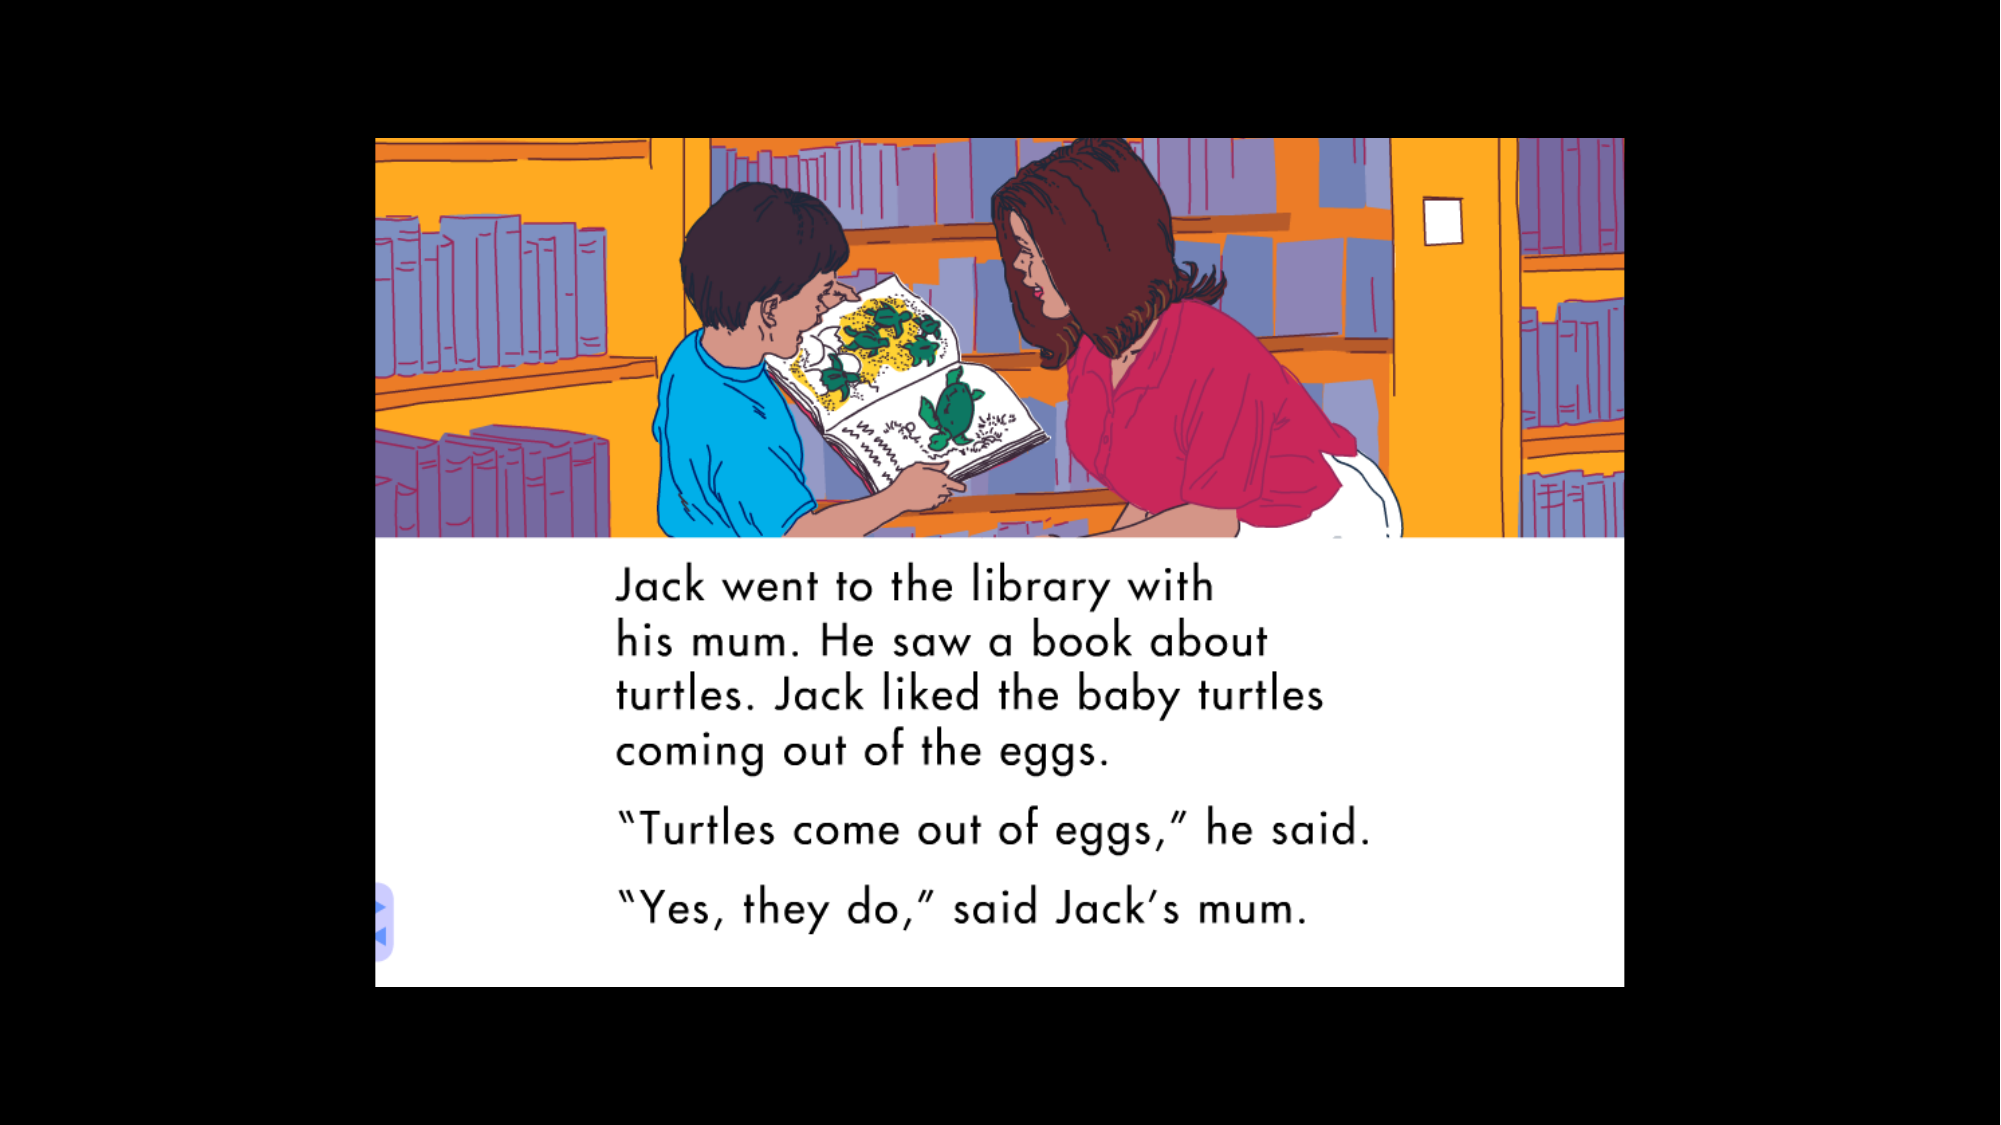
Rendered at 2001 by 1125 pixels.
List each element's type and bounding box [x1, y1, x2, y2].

picture [375, 138, 1625, 987]
